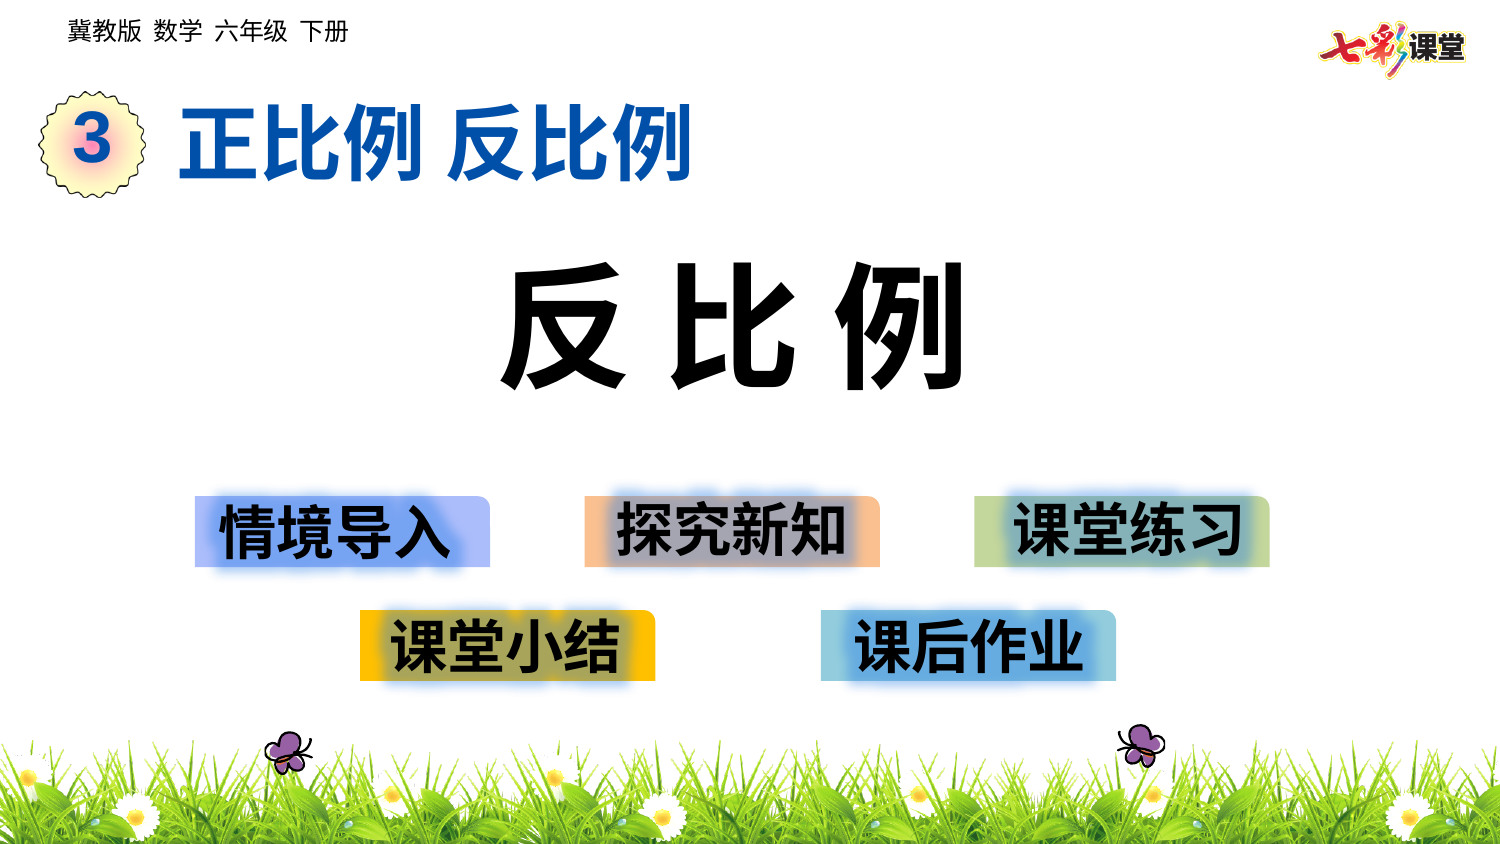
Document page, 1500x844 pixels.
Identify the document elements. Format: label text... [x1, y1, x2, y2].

text_box 课后作业 [833, 598, 1106, 693]
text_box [37, 81, 146, 198]
picture [1316, 20, 1468, 80]
text_box 探究新知 [596, 481, 868, 575]
text_box 情境导入 [199, 484, 472, 579]
text_box 正比例 反比例 [164, 85, 707, 197]
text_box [0, 0, 573, 70]
text_box 反 比 例 [483, 235, 982, 412]
text_box 课堂小结 [370, 598, 642, 693]
text_box 课堂练习 [993, 481, 1266, 575]
picture [0, 723, 1500, 844]
